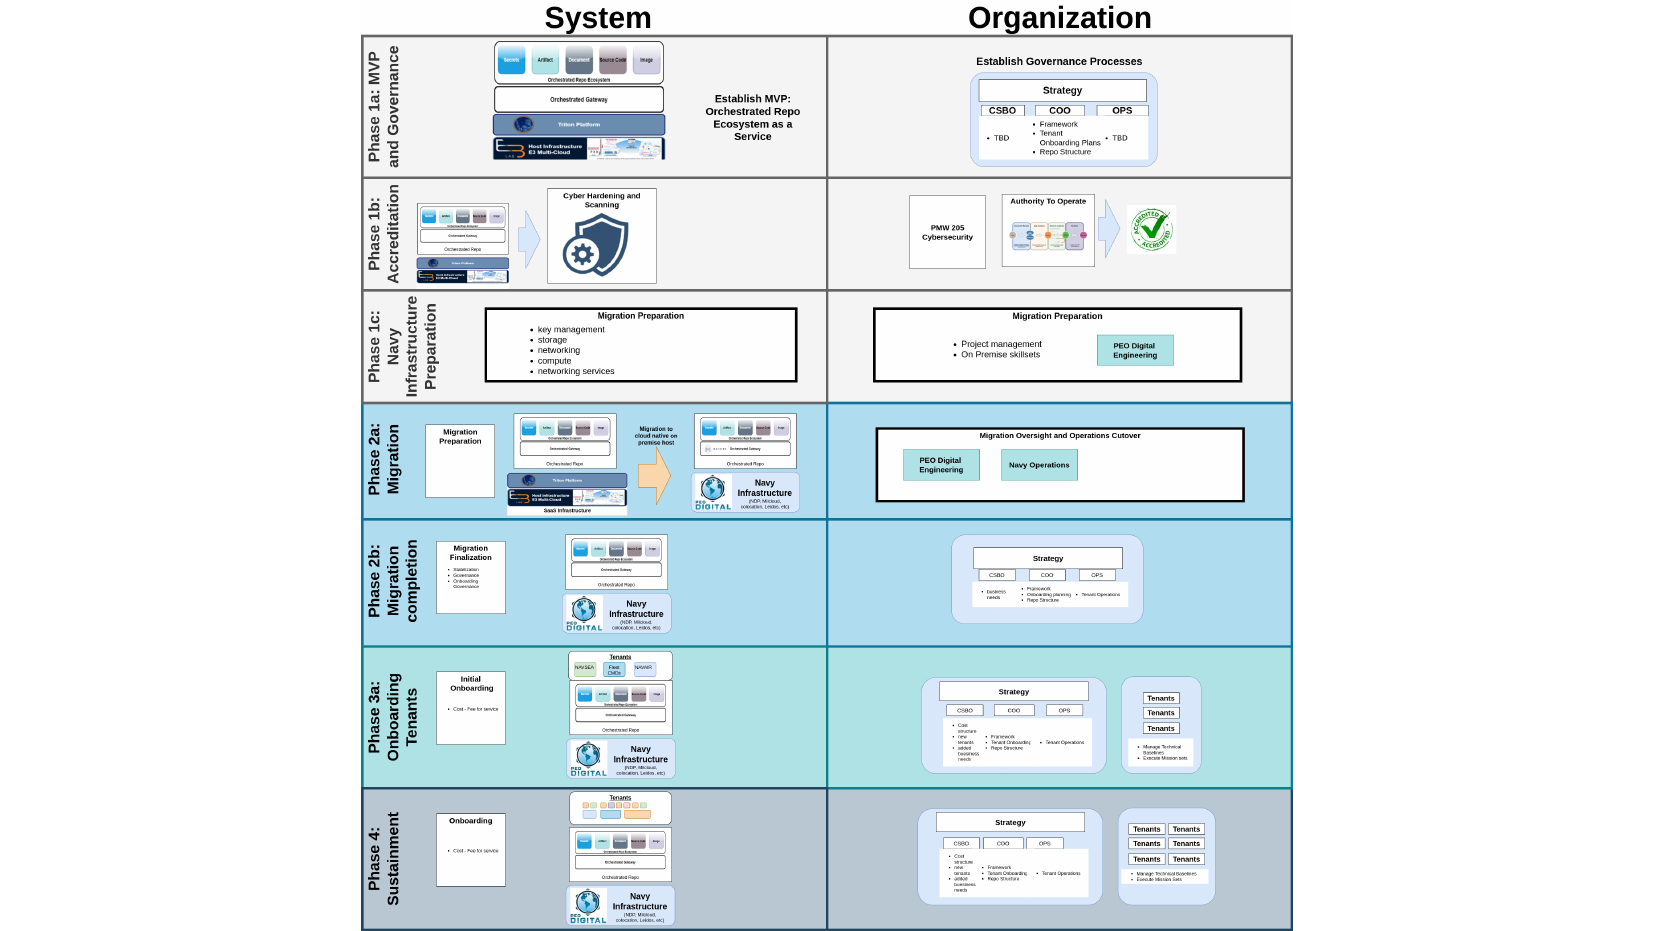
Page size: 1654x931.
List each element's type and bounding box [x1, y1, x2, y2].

picture [361, 0, 1293, 931]
